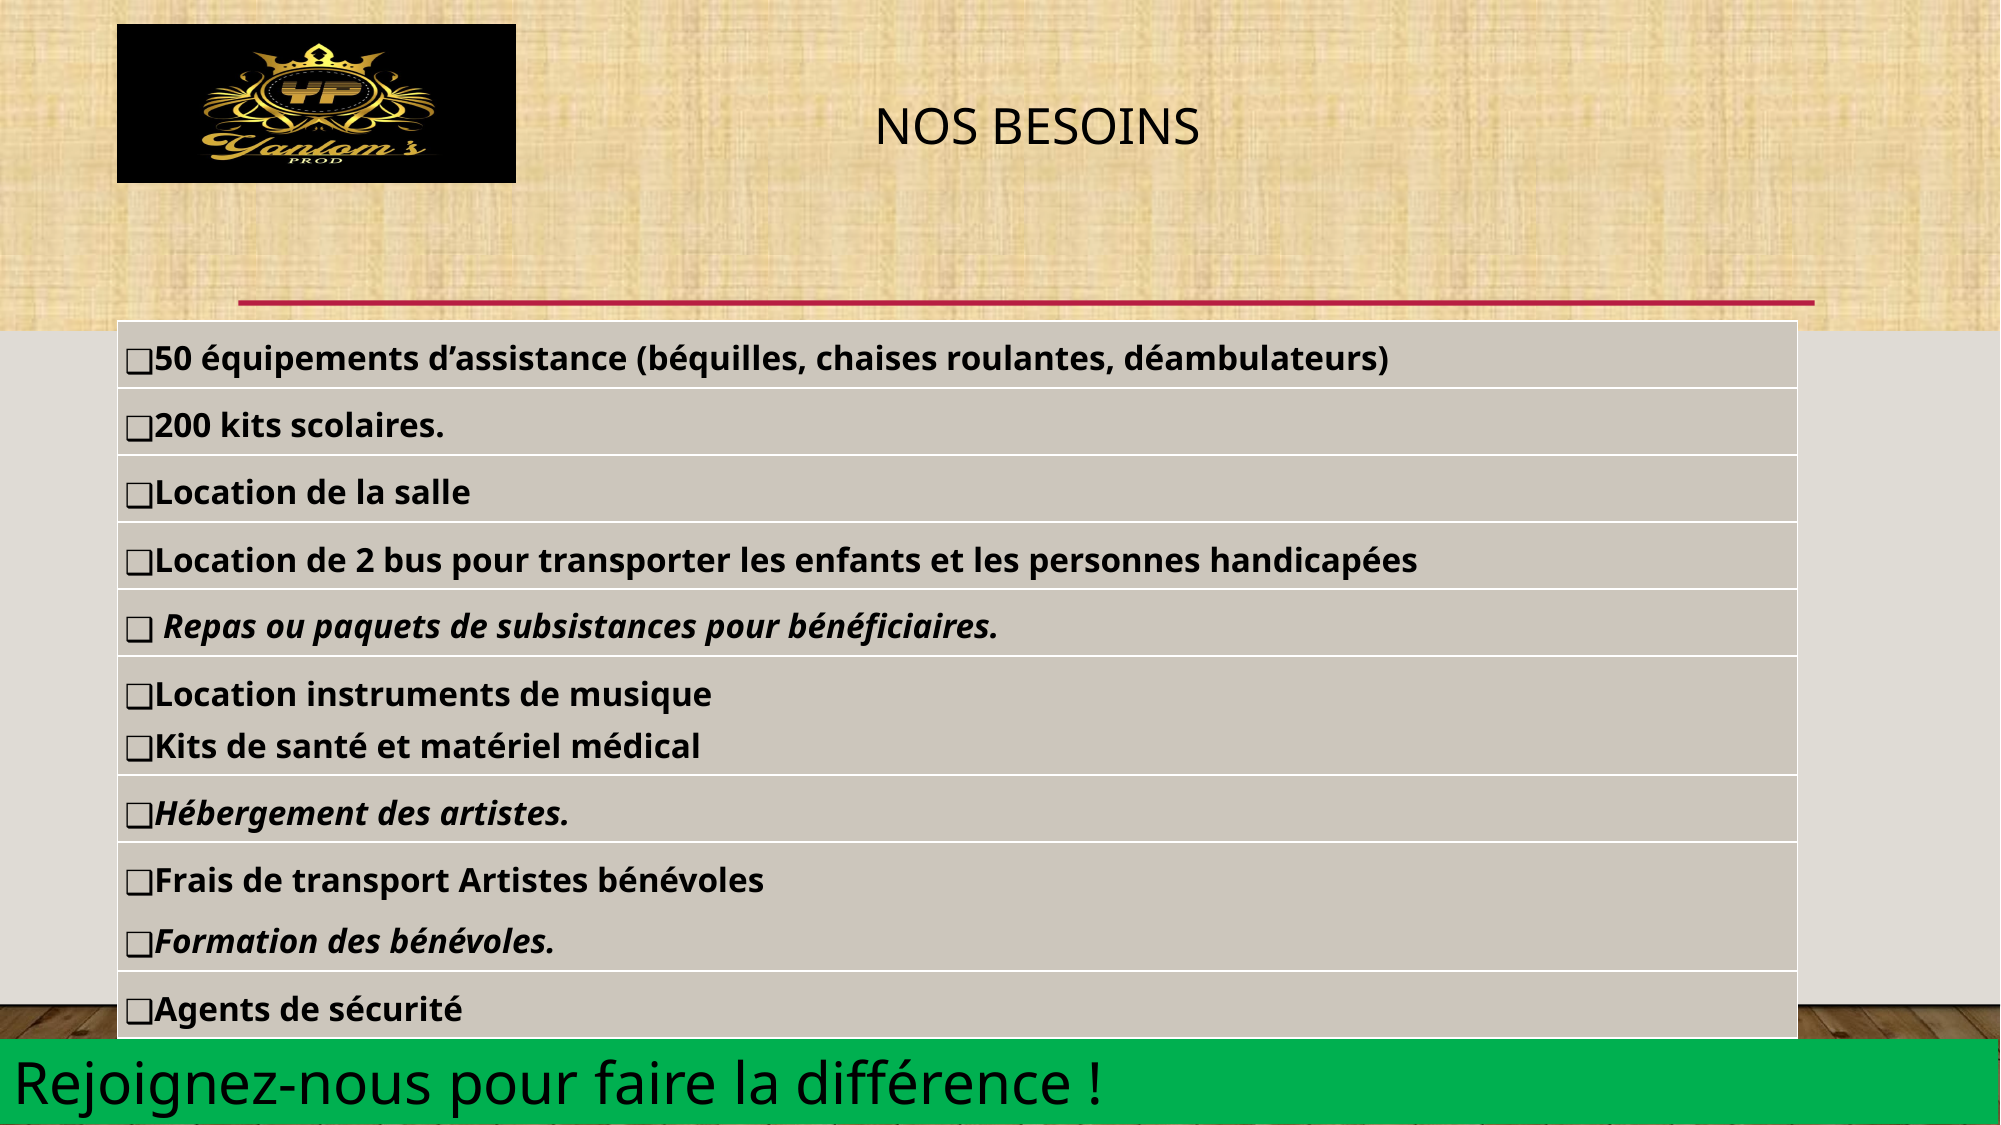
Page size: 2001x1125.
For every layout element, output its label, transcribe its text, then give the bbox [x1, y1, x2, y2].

table_cell Frais de transport Artistes bénévoles Formation des bénévoles. [118, 843, 1797, 970]
text_box NOS BESOINS [256, 94, 1832, 267]
table_cell Location de 2 bus pour transporter les enfants et les personnes handicapées [118, 523, 1797, 588]
table_cell Repas ou paquets de subsistances pour bénéficiaires. [118, 590, 1797, 655]
table_cell Agents de sécurité [118, 972, 1797, 1037]
picture [0, 1007, 117, 1039]
picture [0, 1007, 2000, 1125]
table_cell Location instruments de musique Kits de santé et matériel médical [118, 657, 1797, 774]
table_header 50 équipements d’assistance (béquilles, chaises roulantes, déambulateurs) [118, 322, 1797, 387]
table_cell 200 kits scolaires. [118, 389, 1797, 454]
table_cell Hébergement des artistes. [118, 776, 1797, 841]
picture [117, 24, 517, 183]
table_cell Location de la salle [118, 456, 1797, 521]
text_box Rejoignez-nous pour faire la différence ! [0, 1039, 1999, 1124]
